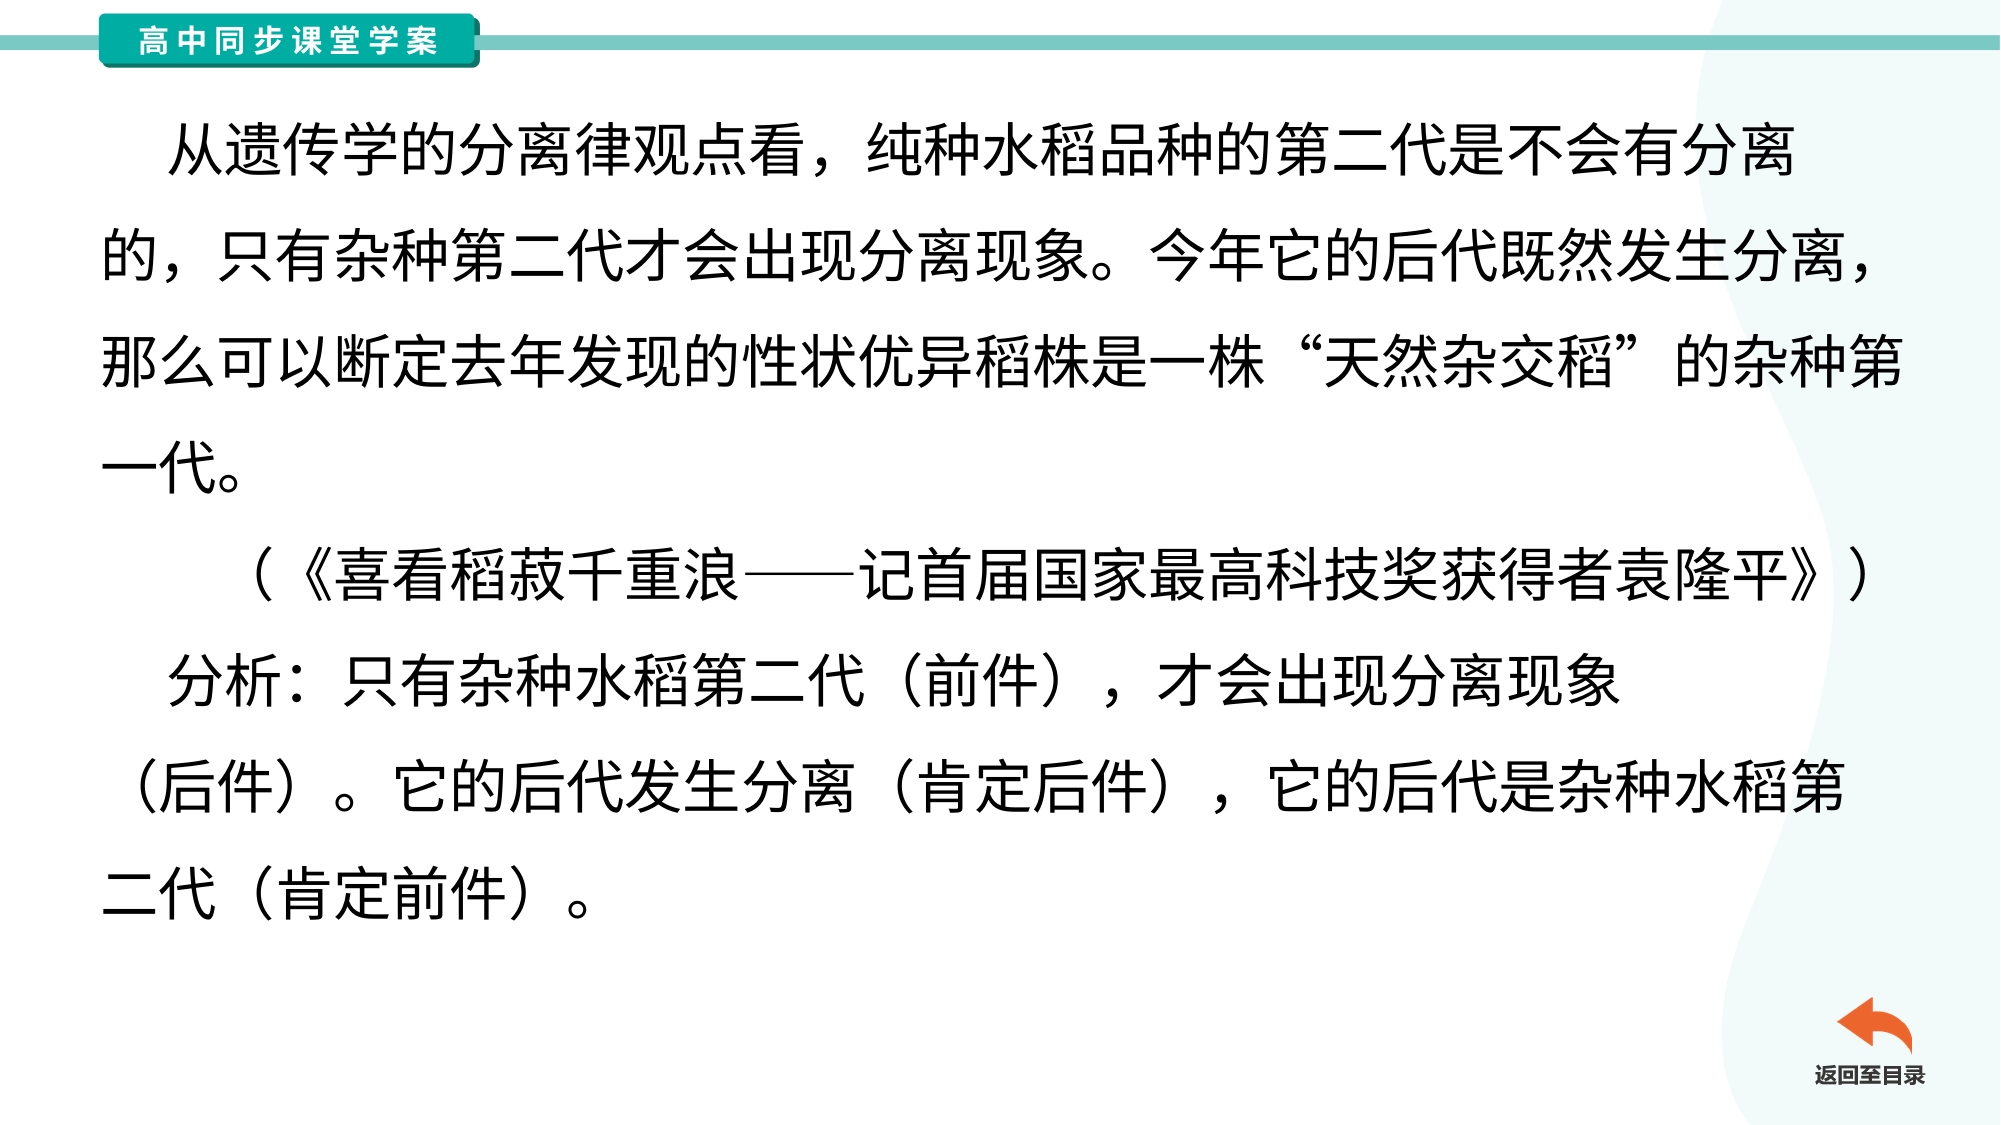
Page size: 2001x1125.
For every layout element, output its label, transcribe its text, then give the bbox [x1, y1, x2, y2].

picture [0, 0, 2000, 1125]
text_box 从遗传学的分离律观点看，纯种水稻品种的第二代是不会有分离 的，只有杂种第二代才会出现分离现象。今年它的后代既然发生分离， 那么可以断定去年发现的性状优异稻株是一株“天然杂交稻”的杂种第 一代。 （《喜看稻菽千重浪——记首届国家最高科技奖获得者袁隆平》） 分析：只有杂种水稻第二代（前件），才会出现分离现象 （后件）。它的后代发生分离（肯定后件），它的后代是杂种水稻第 二代（肯定前件）。 [100, 76, 1899, 927]
